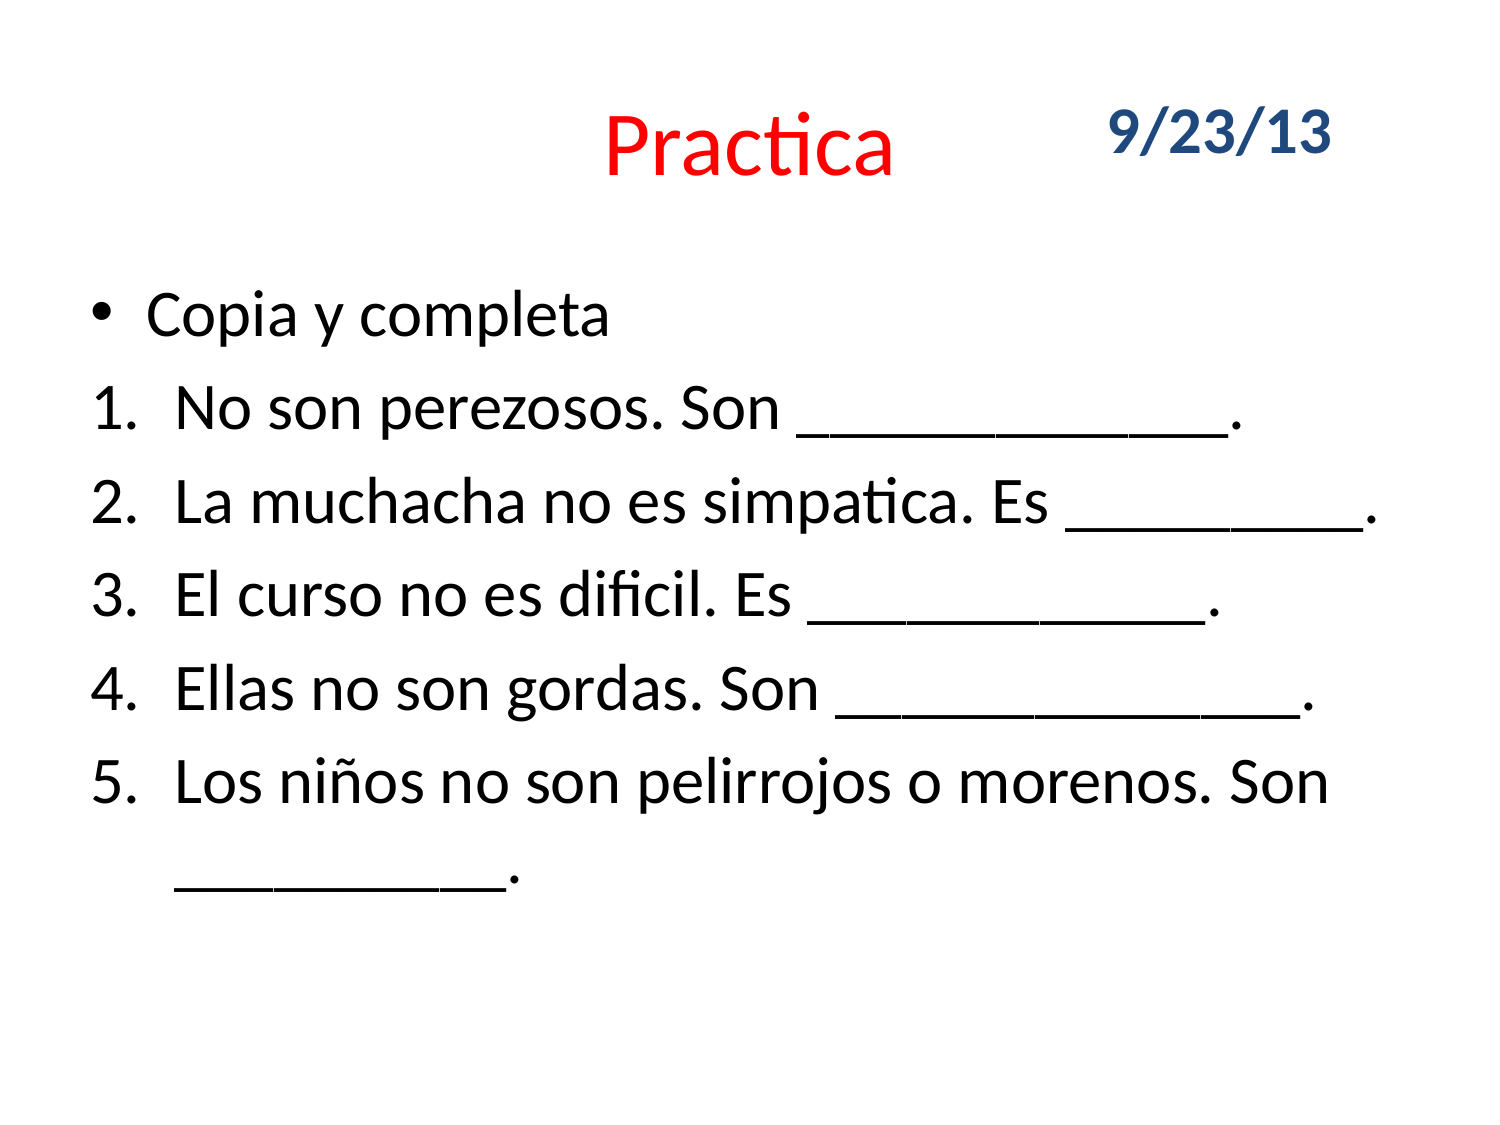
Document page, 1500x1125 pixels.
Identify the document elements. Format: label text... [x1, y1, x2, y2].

list Copia y completa No son perezosos. Son _____________. La muchacha no es simpatica. Es _________. El curso no es dificil. Es ____________. Ellas no son gordas. Son ______________. Los niños no son pelirrojos o morenos. Son __________. [75, 262, 1425, 1005]
text_box 9/23/13 [1037, 79, 1363, 174]
title Practica [75, 45, 1425, 233]
